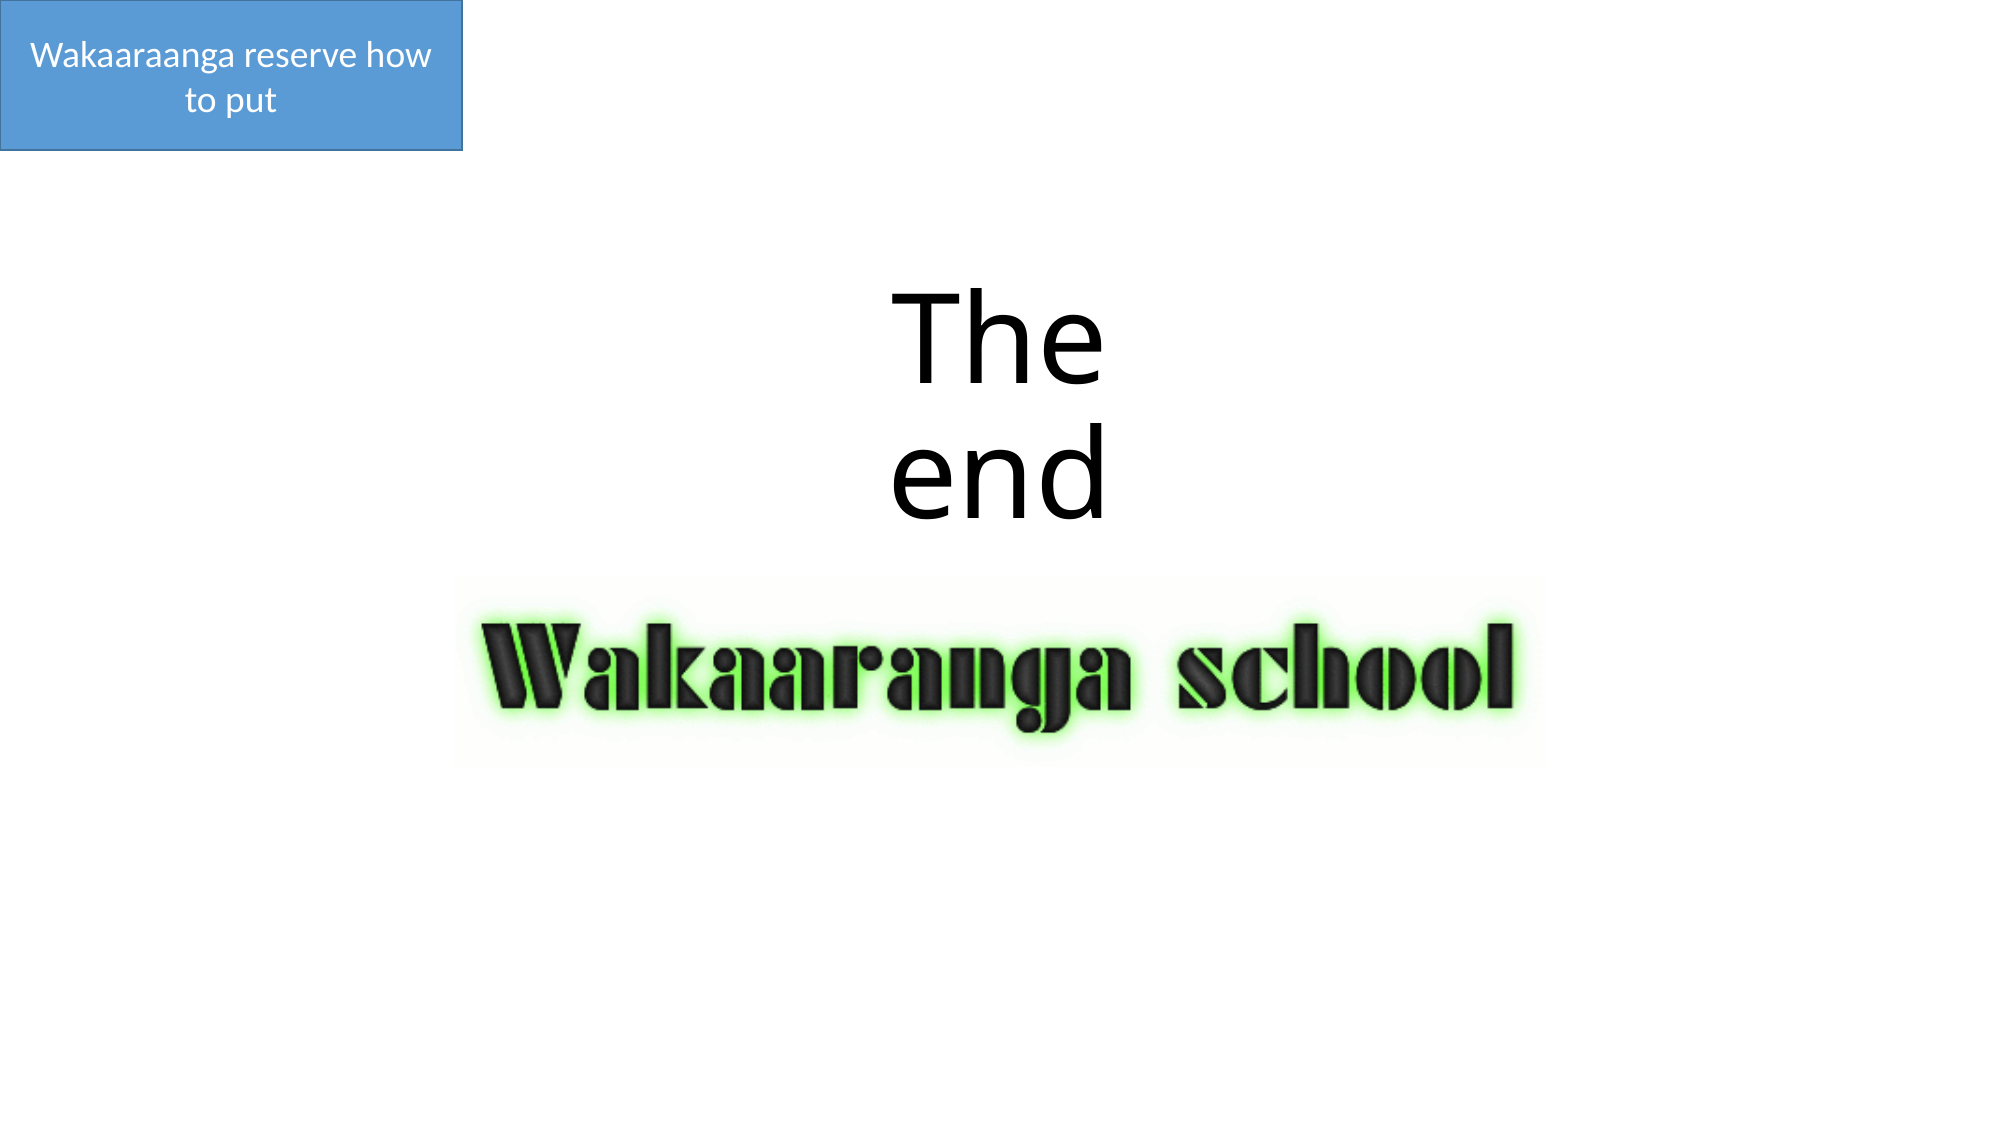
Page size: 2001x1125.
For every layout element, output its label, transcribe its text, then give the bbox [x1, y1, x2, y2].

text_box Wakaaraanga reserve how to put [0, 0, 463, 151]
picture [454, 575, 1546, 767]
title The end [774, 395, 1225, 553]
